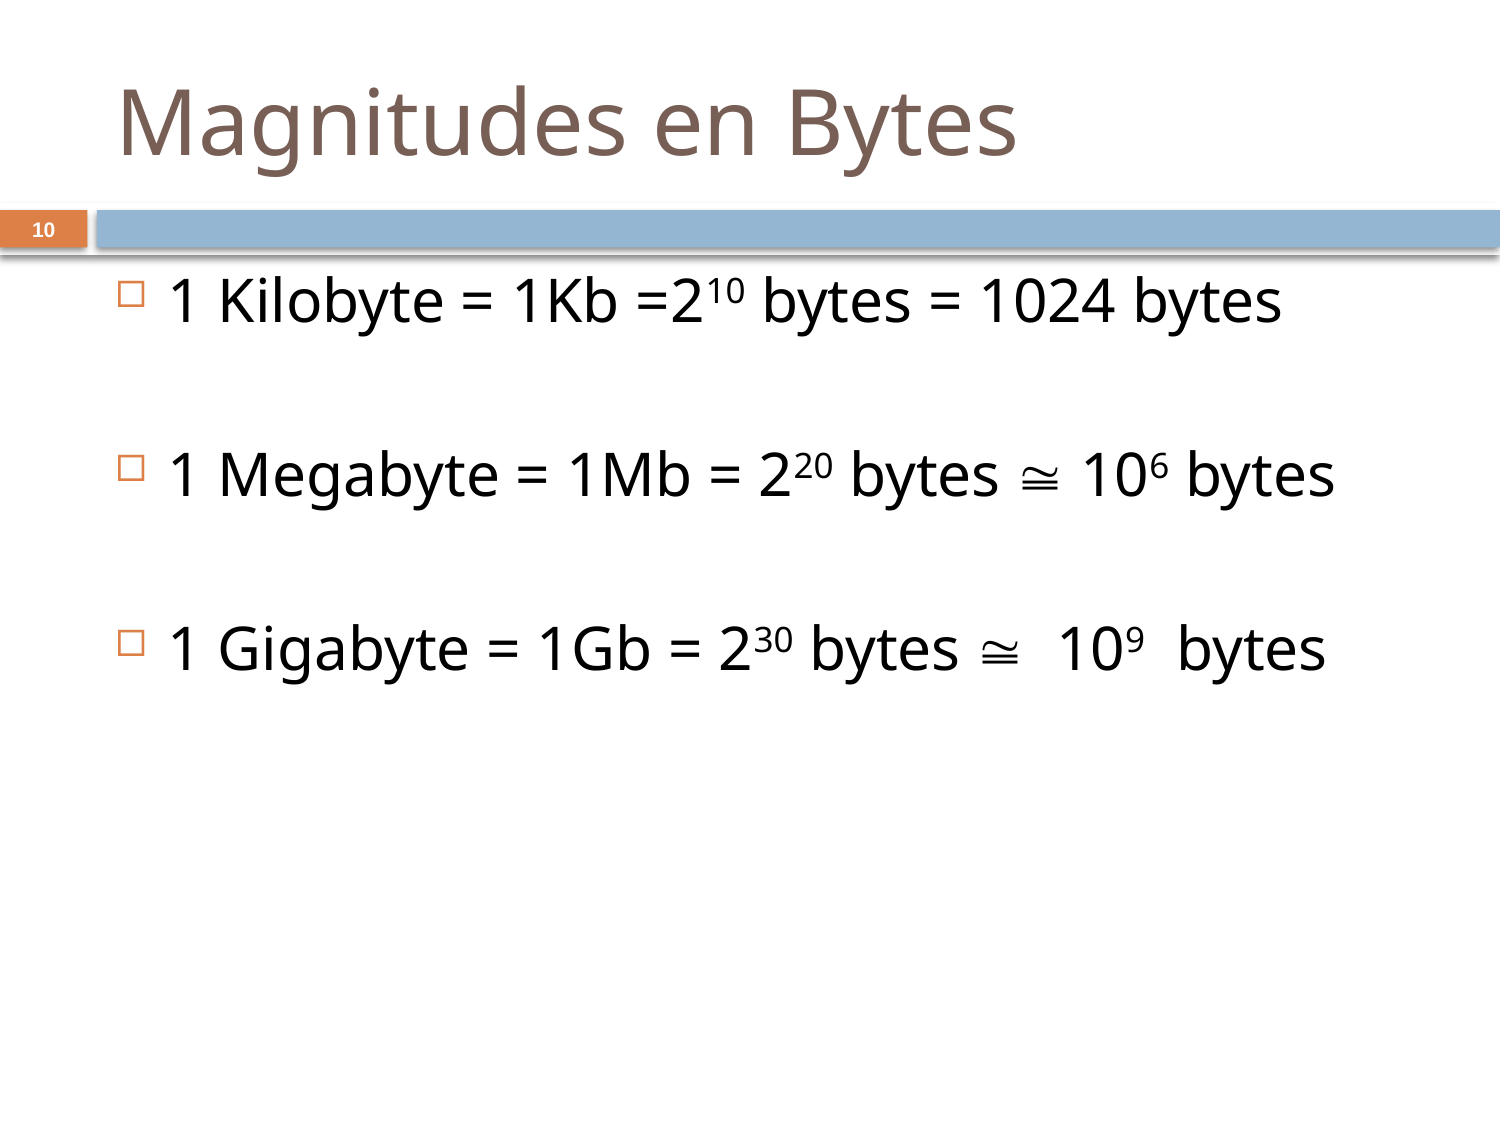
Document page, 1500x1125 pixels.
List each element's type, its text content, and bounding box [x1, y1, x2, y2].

list 1 Kilobyte = 1Kb =210 bytes = 1024 bytes 1 Megabyte = 1Mb = 220 bytes  106 bytes 1 Gigabyte = 1Gb = 230 bytes  109 bytes [100, 262, 1438, 1000]
title Magnitudes en Bytes [100, 37, 1438, 200]
slide_number 10 [0, 208, 88, 249]
